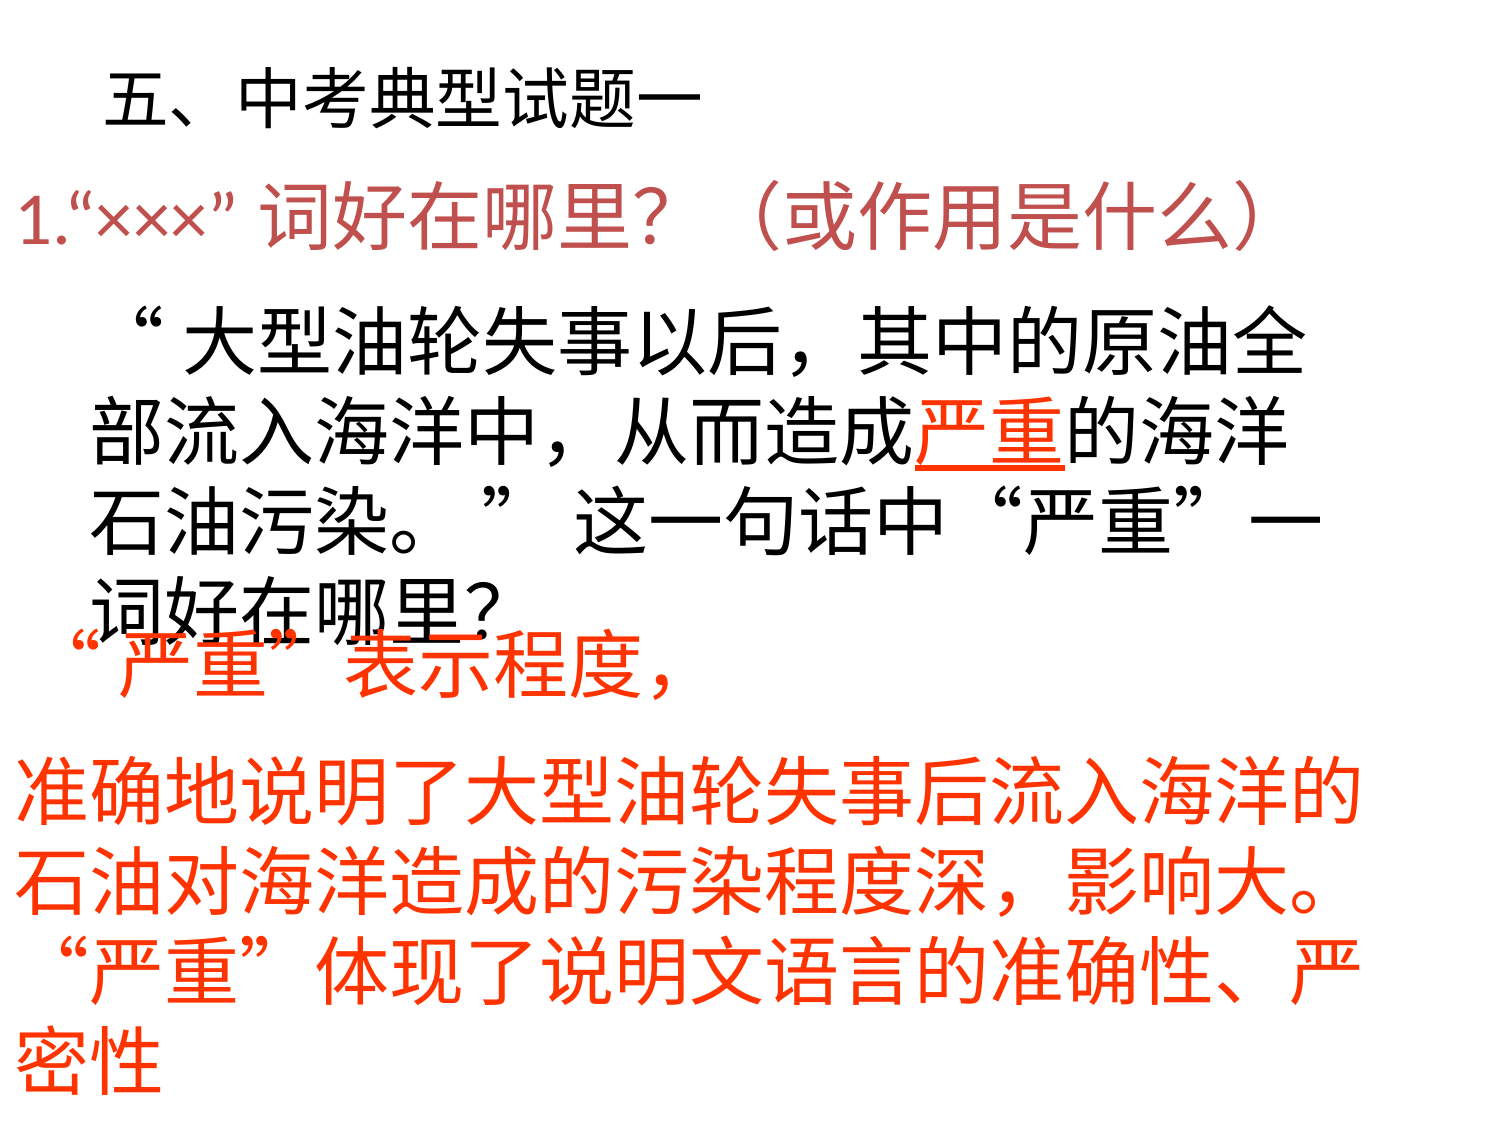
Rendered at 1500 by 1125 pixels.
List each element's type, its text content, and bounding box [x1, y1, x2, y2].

text_box 1.“×××”词好在哪里？（或作用是什么） [0, 162, 1438, 268]
text_box “严重”表示程度， 准确地说明了大型油轮失事后流入海洋的石油对海洋造成的污染程度深，影响大。“严重”体现了说明文语言的准确性、严密性 [0, 609, 1425, 1113]
text_box 五、中考典型试题一 [87, 49, 1438, 145]
text_box “大型油轮失事以后，其中的原油全部流入海洋中，从而造成严重的海洋石油污染。 ” 这一句话中“严重”一词好在哪里？ [74, 287, 1363, 609]
